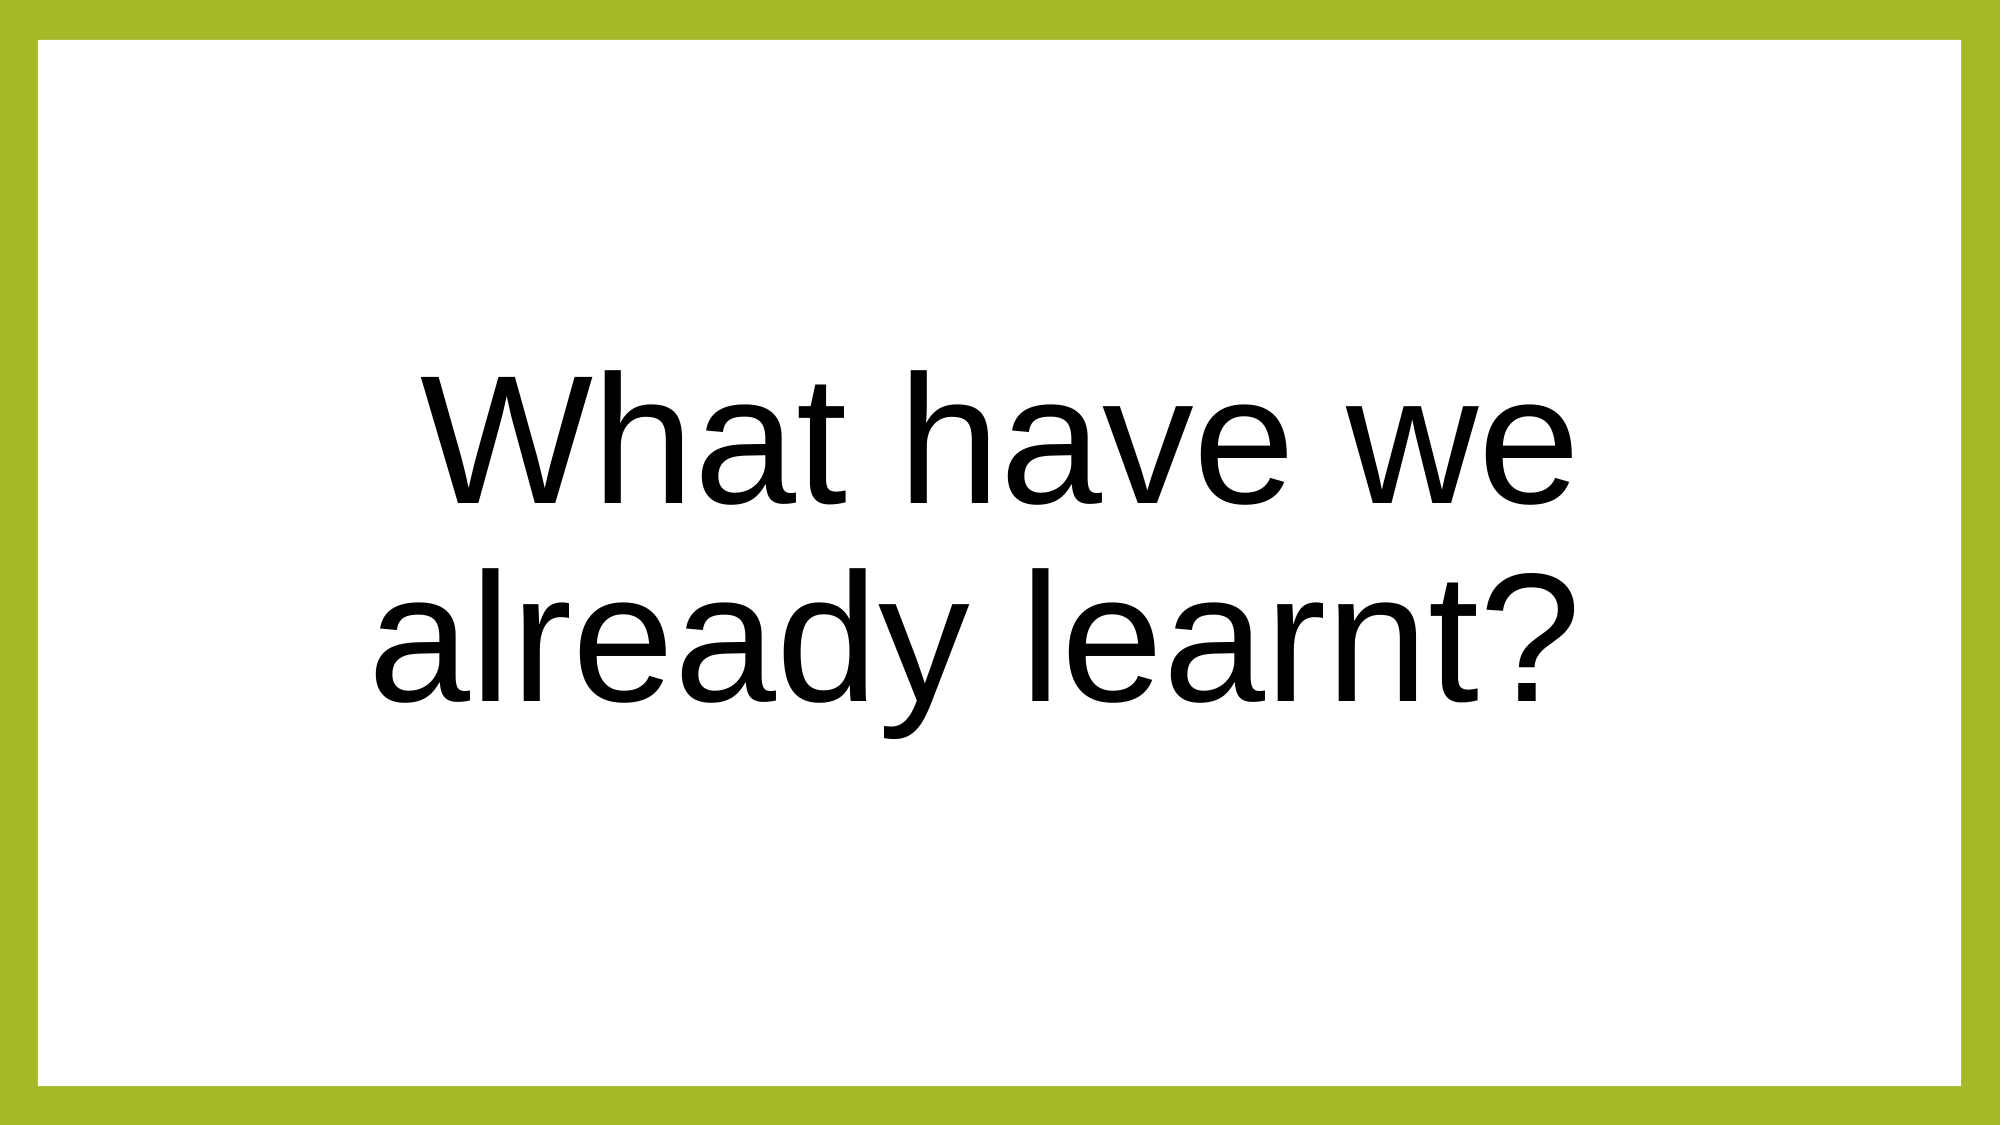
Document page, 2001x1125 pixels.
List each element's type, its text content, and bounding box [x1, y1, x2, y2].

list What have we already learnt? [187, 337, 1808, 1000]
